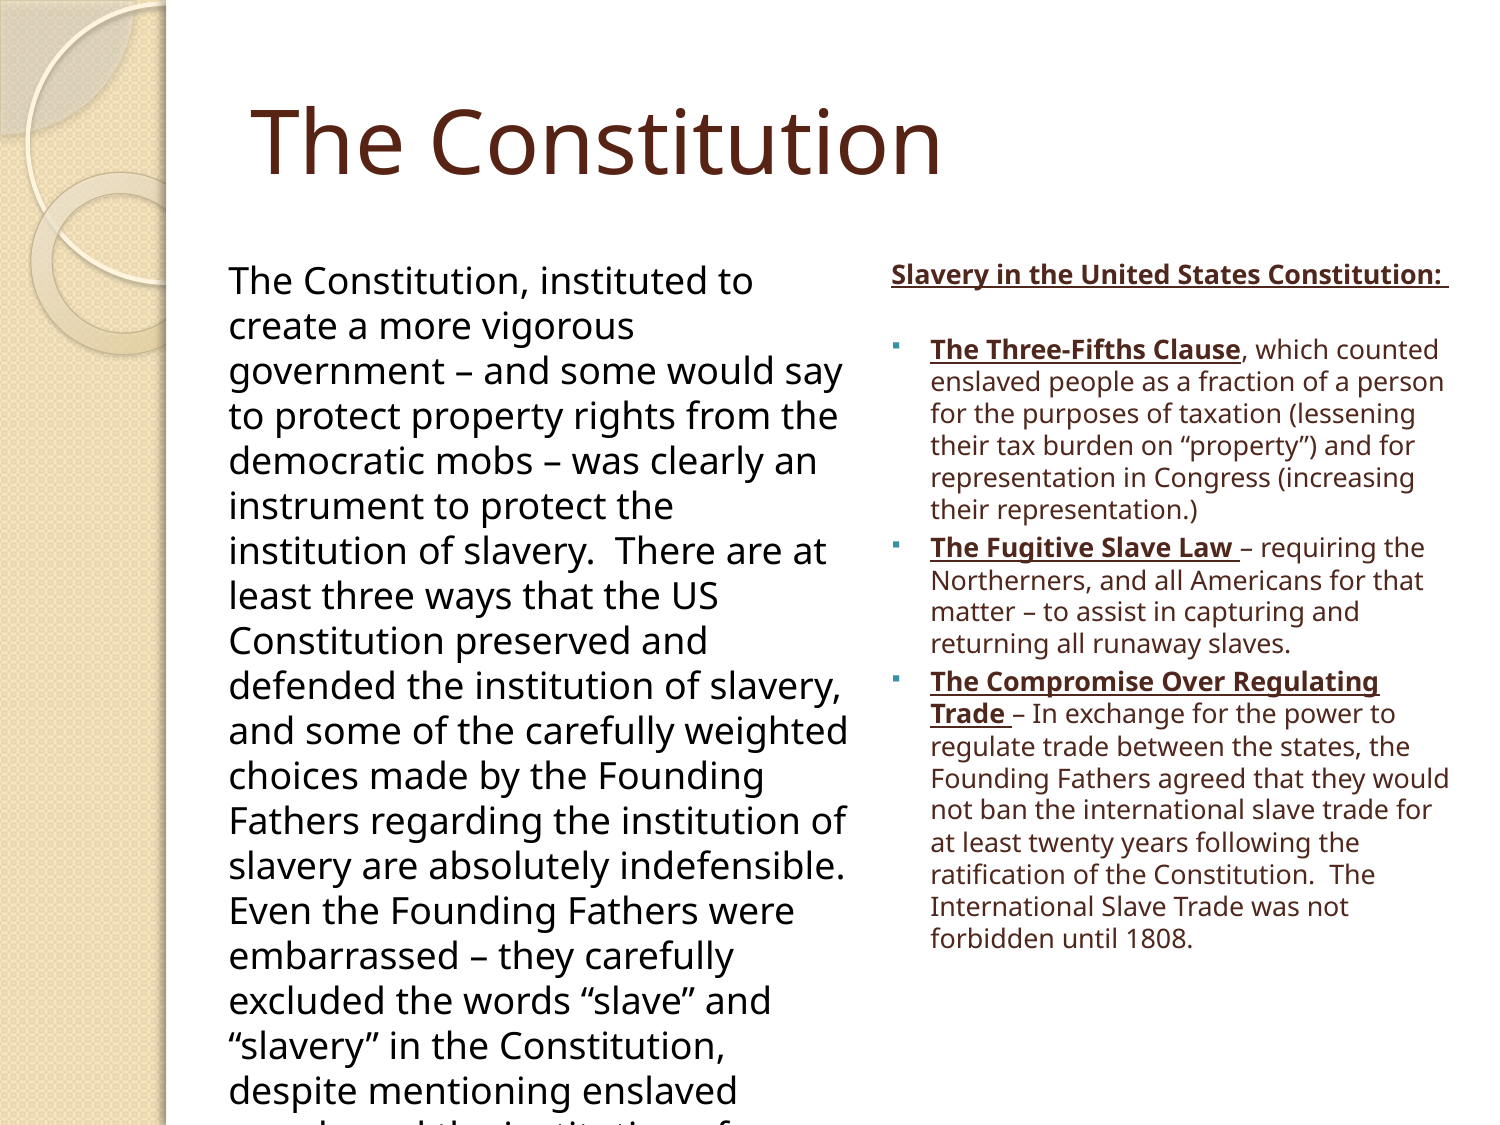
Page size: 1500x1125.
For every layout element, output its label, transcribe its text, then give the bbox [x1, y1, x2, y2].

title The Constitution [235, 45, 1466, 233]
list The Constitution, instituted to create a more vigorous government – and some would say to protect property rights from the democratic mobs – was clearly an instrument to protect the institution of slavery. There are at least three ways that the US Constitution preserved and defended the institution of slavery, and some of the carefully weighted choices made by the Founding Fathers regarding the institution of slavery are absolutely indefensible. Even the Founding Fathers were embarrassed – they carefully excluded the words “slave” and “slavery” in the Constitution, despite mentioning enslaved people and the institution of slavery in a number of passages. [200, 249, 875, 1075]
list Slavery in the United States Constitution: The Three-Fifths Clause, which counted enslaved people as a fraction of a person for the purposes of taxation (lessening their tax burden on “property”) and for representation in Congress (increasing their representation.) The Fugitive Slave Law – requiring the Northerners, and all Americans for that matter – to assist in capturing and returning all runaway slaves. The Compromise Over Regulating Trade – In exchange for the power to regulate trade between the states, the Founding Fathers agreed that they would not ban the international slave trade for at least twenty years following the ratification of the Constitution. The International Slave Trade was not forbidden until 1808. [865, 249, 1466, 1015]
